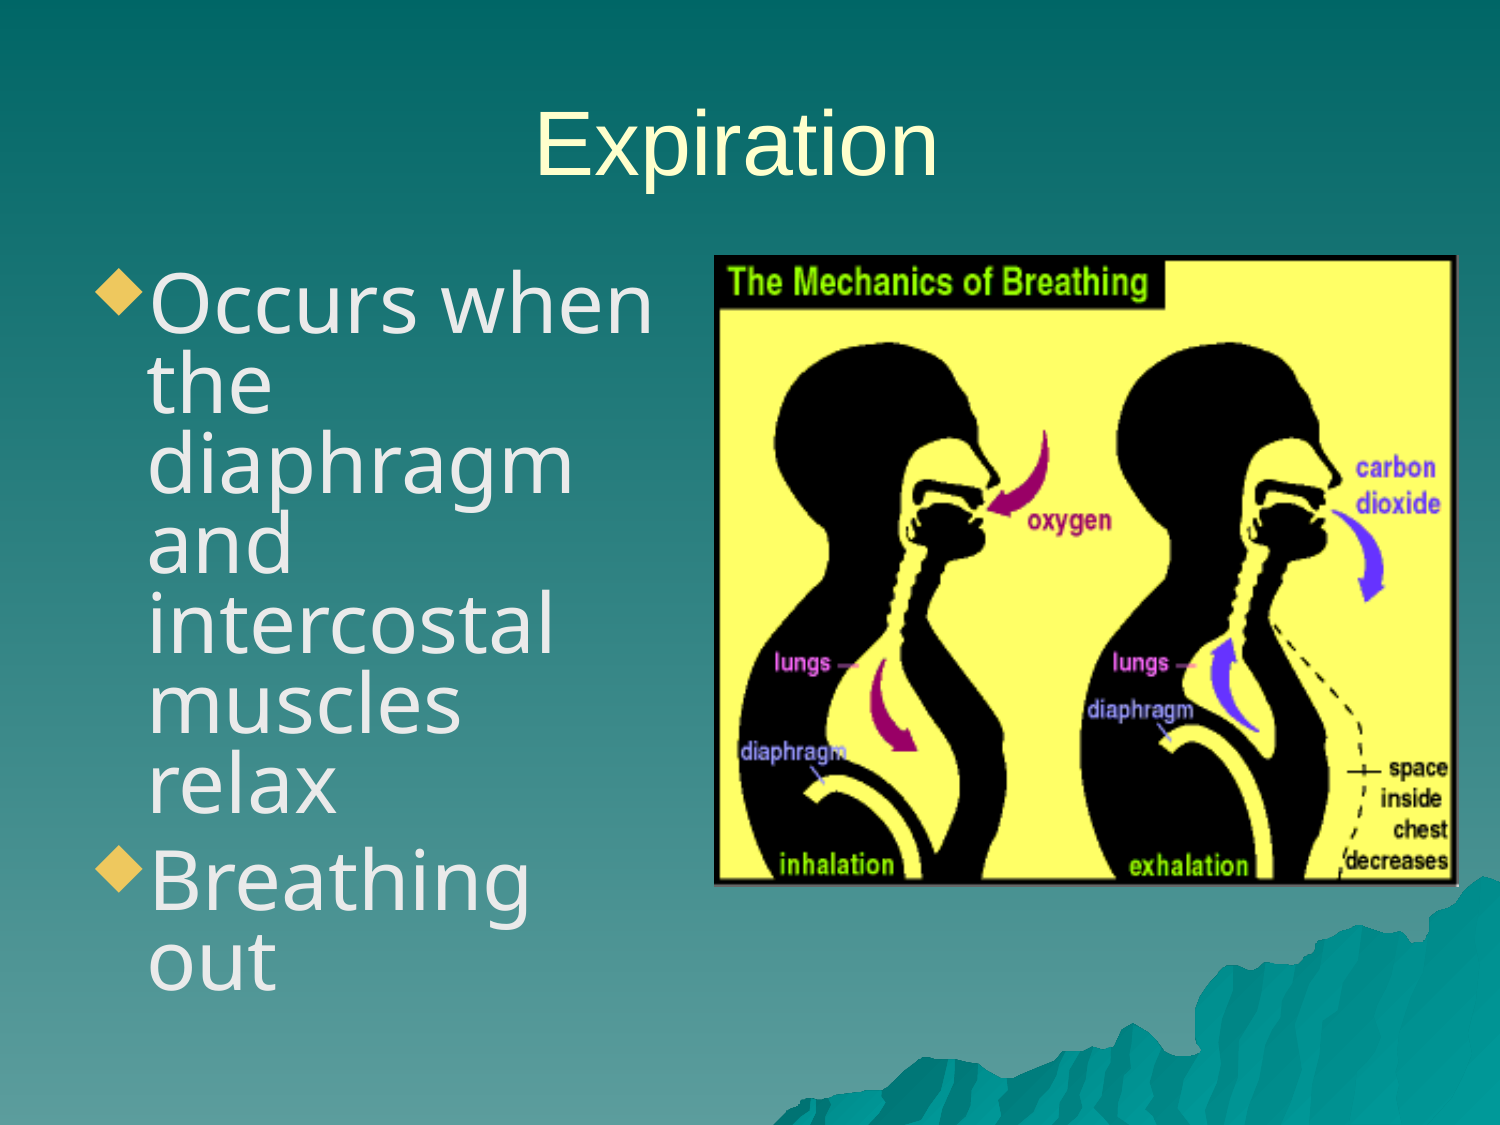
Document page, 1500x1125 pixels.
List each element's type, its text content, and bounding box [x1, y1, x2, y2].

list Occurs when the diaphragm and intercostal muscles relax Breathing out [74, 262, 680, 988]
title Expiration [74, 45, 1426, 233]
picture [714, 255, 1460, 887]
